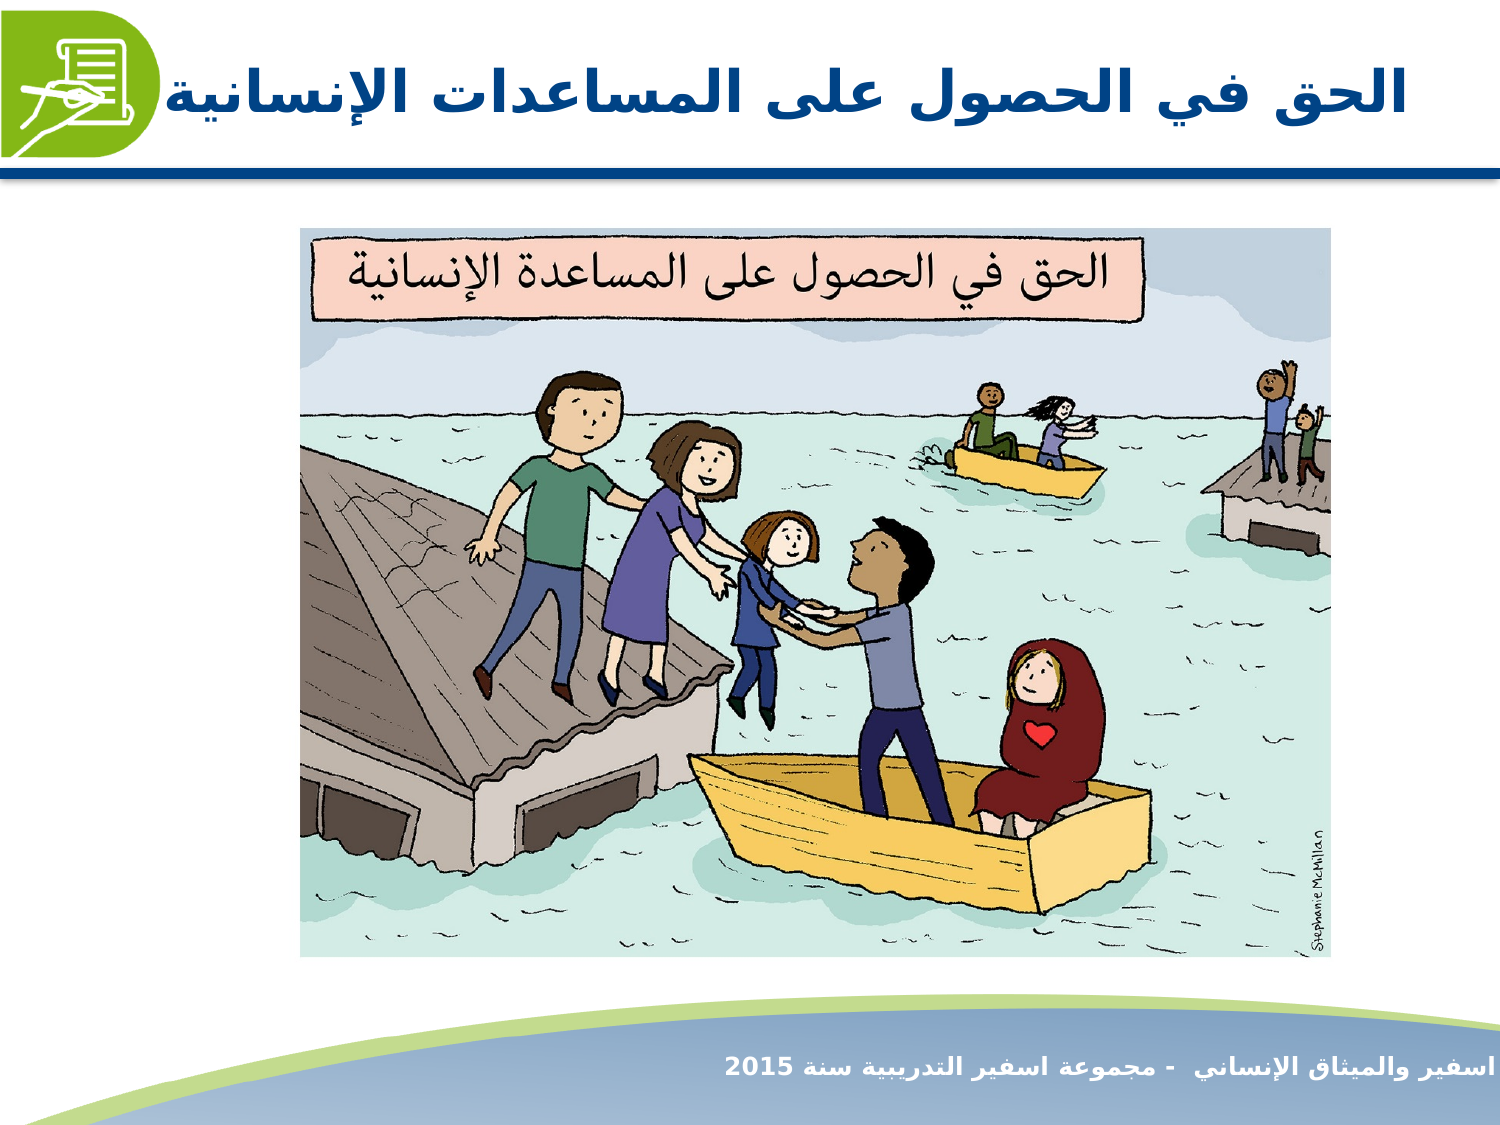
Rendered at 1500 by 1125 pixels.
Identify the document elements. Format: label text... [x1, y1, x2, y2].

picture [0, 9, 75, 158]
picture [0, 992, 1500, 1125]
picture [288, 219, 1341, 966]
text_box الجزء "أ"9 - اسفير والميثاق الإنساني - مجموعة اسفير التدريبية سنة 2015 [709, 1042, 1500, 1088]
title الحق في الحصول على المساعدات الإنسانية [75, 0, 1425, 178]
